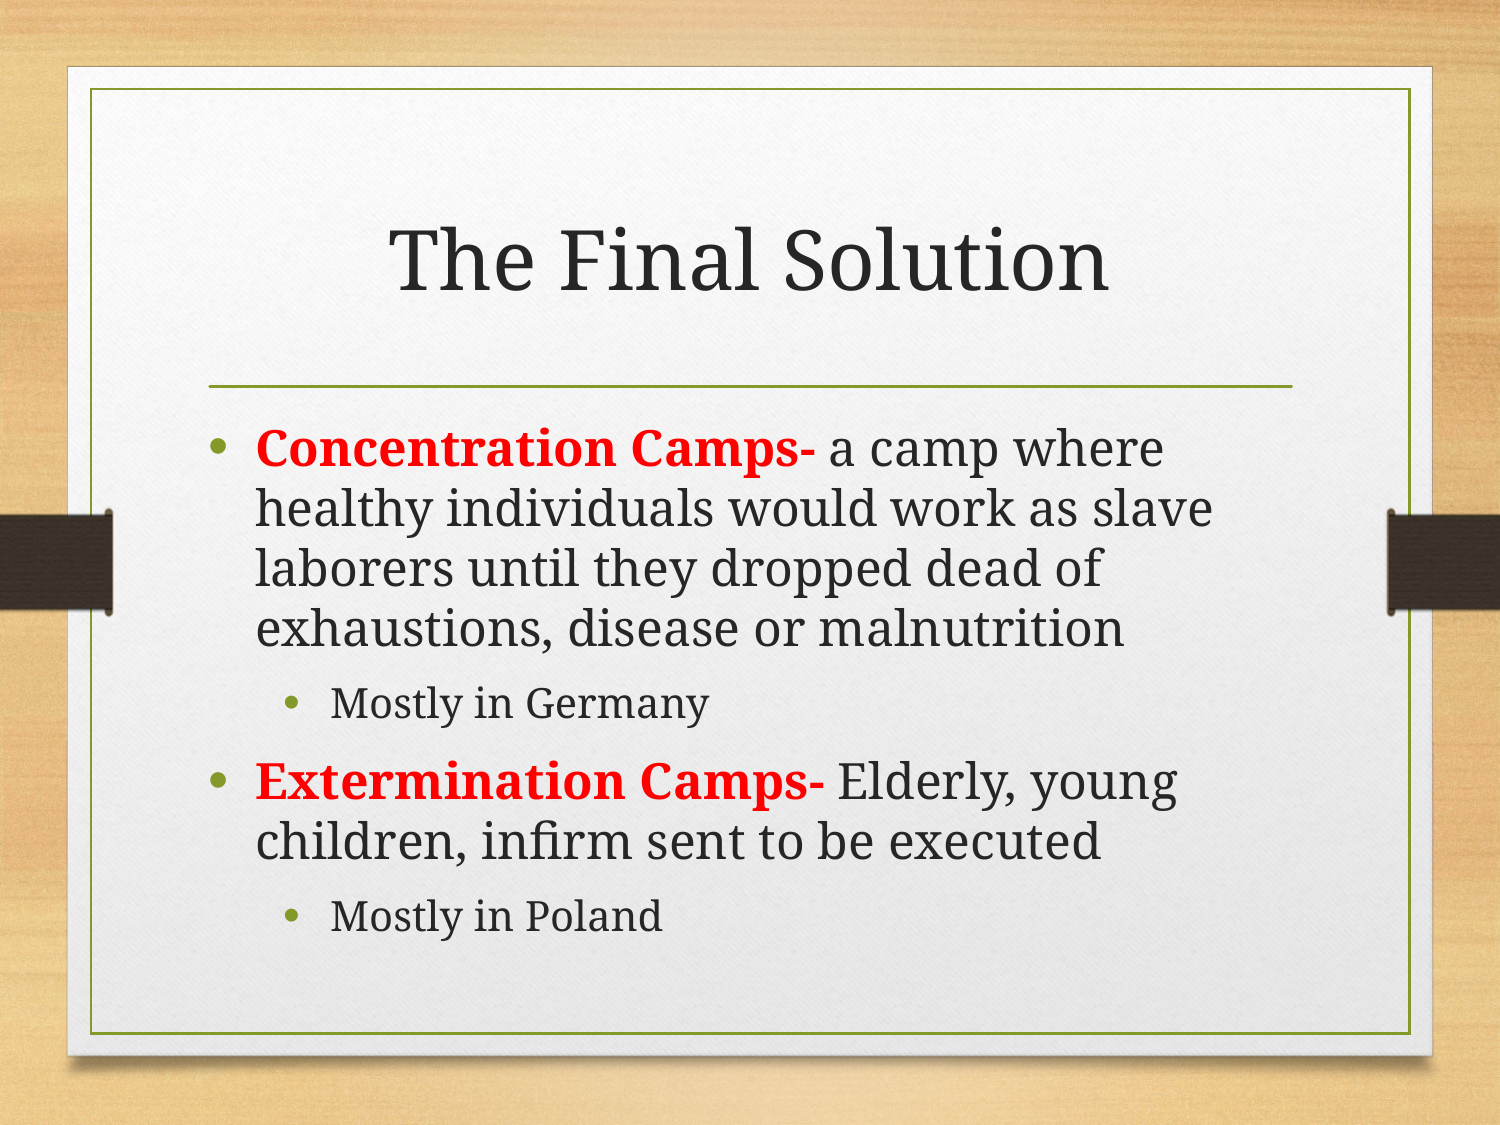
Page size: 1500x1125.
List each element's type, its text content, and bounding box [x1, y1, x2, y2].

picture [0, 0, 1500, 1125]
title The Final Solution [193, 150, 1309, 365]
list Concentration Camps- a camp where healthy individuals would work as slave laborers until they dropped dead of exhaustions, disease or malnutrition Mostly in Germany Extermination Camps- Elderly, young children, infirm sent to be executed Mostly in Poland [193, 408, 1309, 974]
